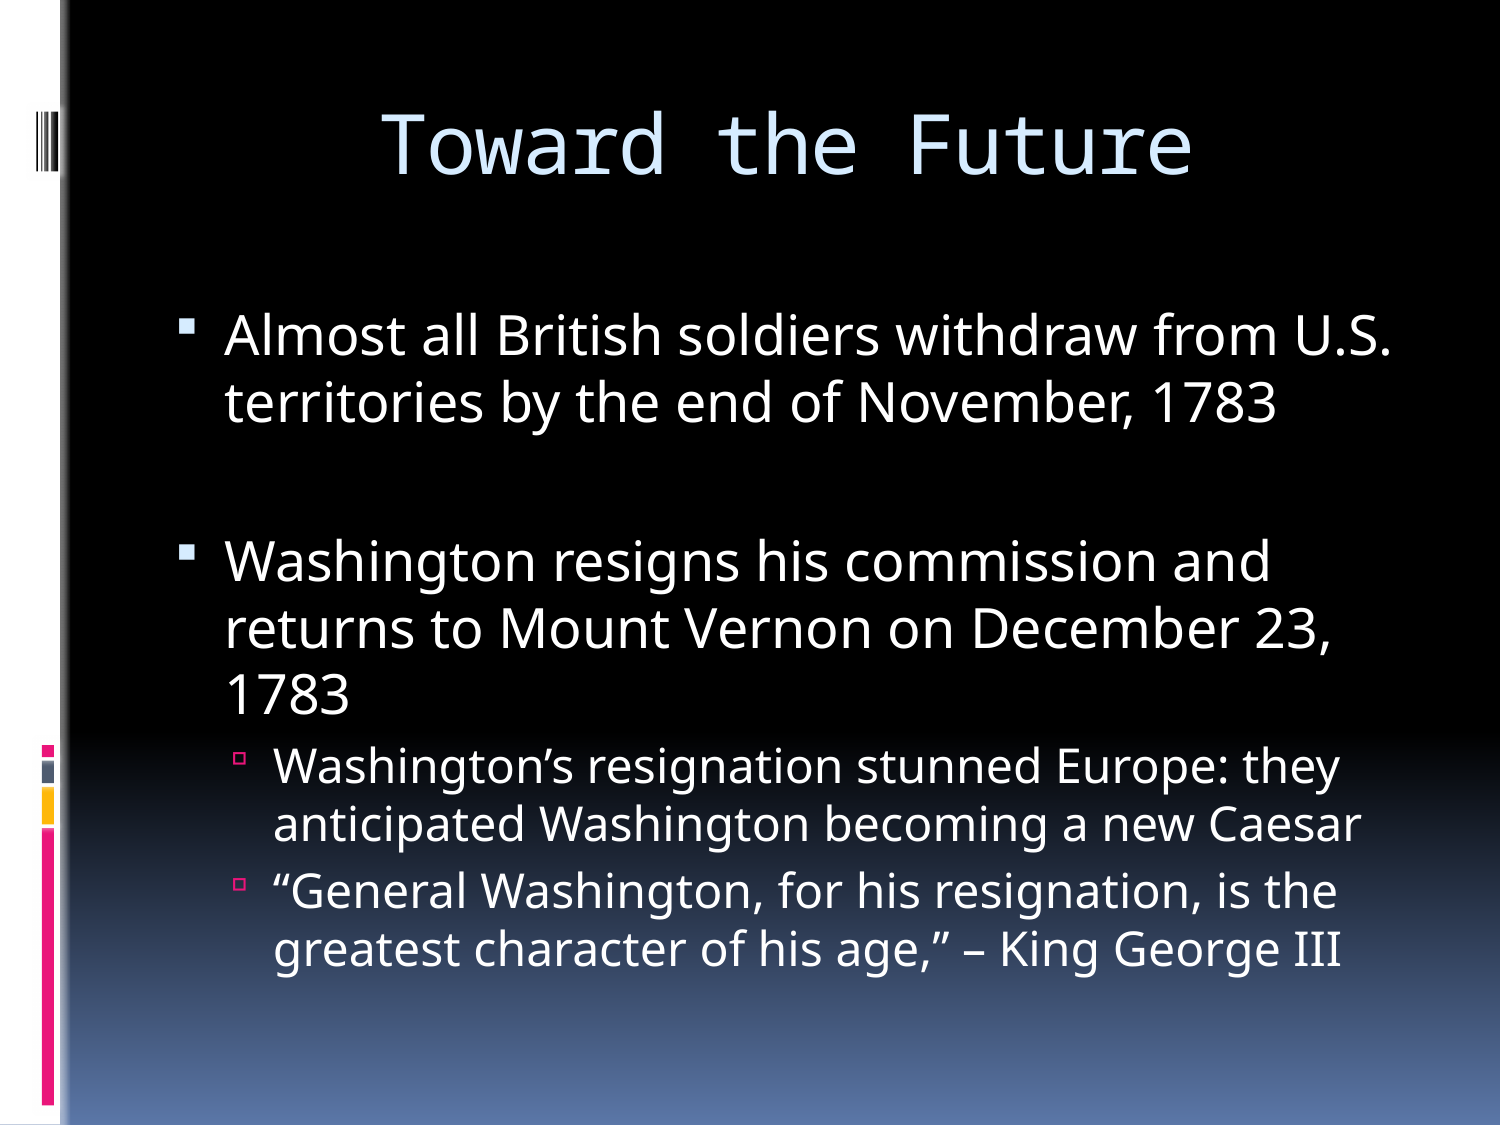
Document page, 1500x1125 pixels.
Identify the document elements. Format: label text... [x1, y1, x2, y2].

list Almost all British soldiers withdraw from U.S. territories by the end of November, 1783 Washington resigns his commission and returns to Mount Vernon on December 23, 1783 Washington’s resignation stunned Europe: they anticipated Washington becoming a new Caesar “General Washington, for his resignation, is the greatest character of his age,” – King George III [150, 292, 1425, 1043]
title Toward the Future [150, 83, 1425, 234]
